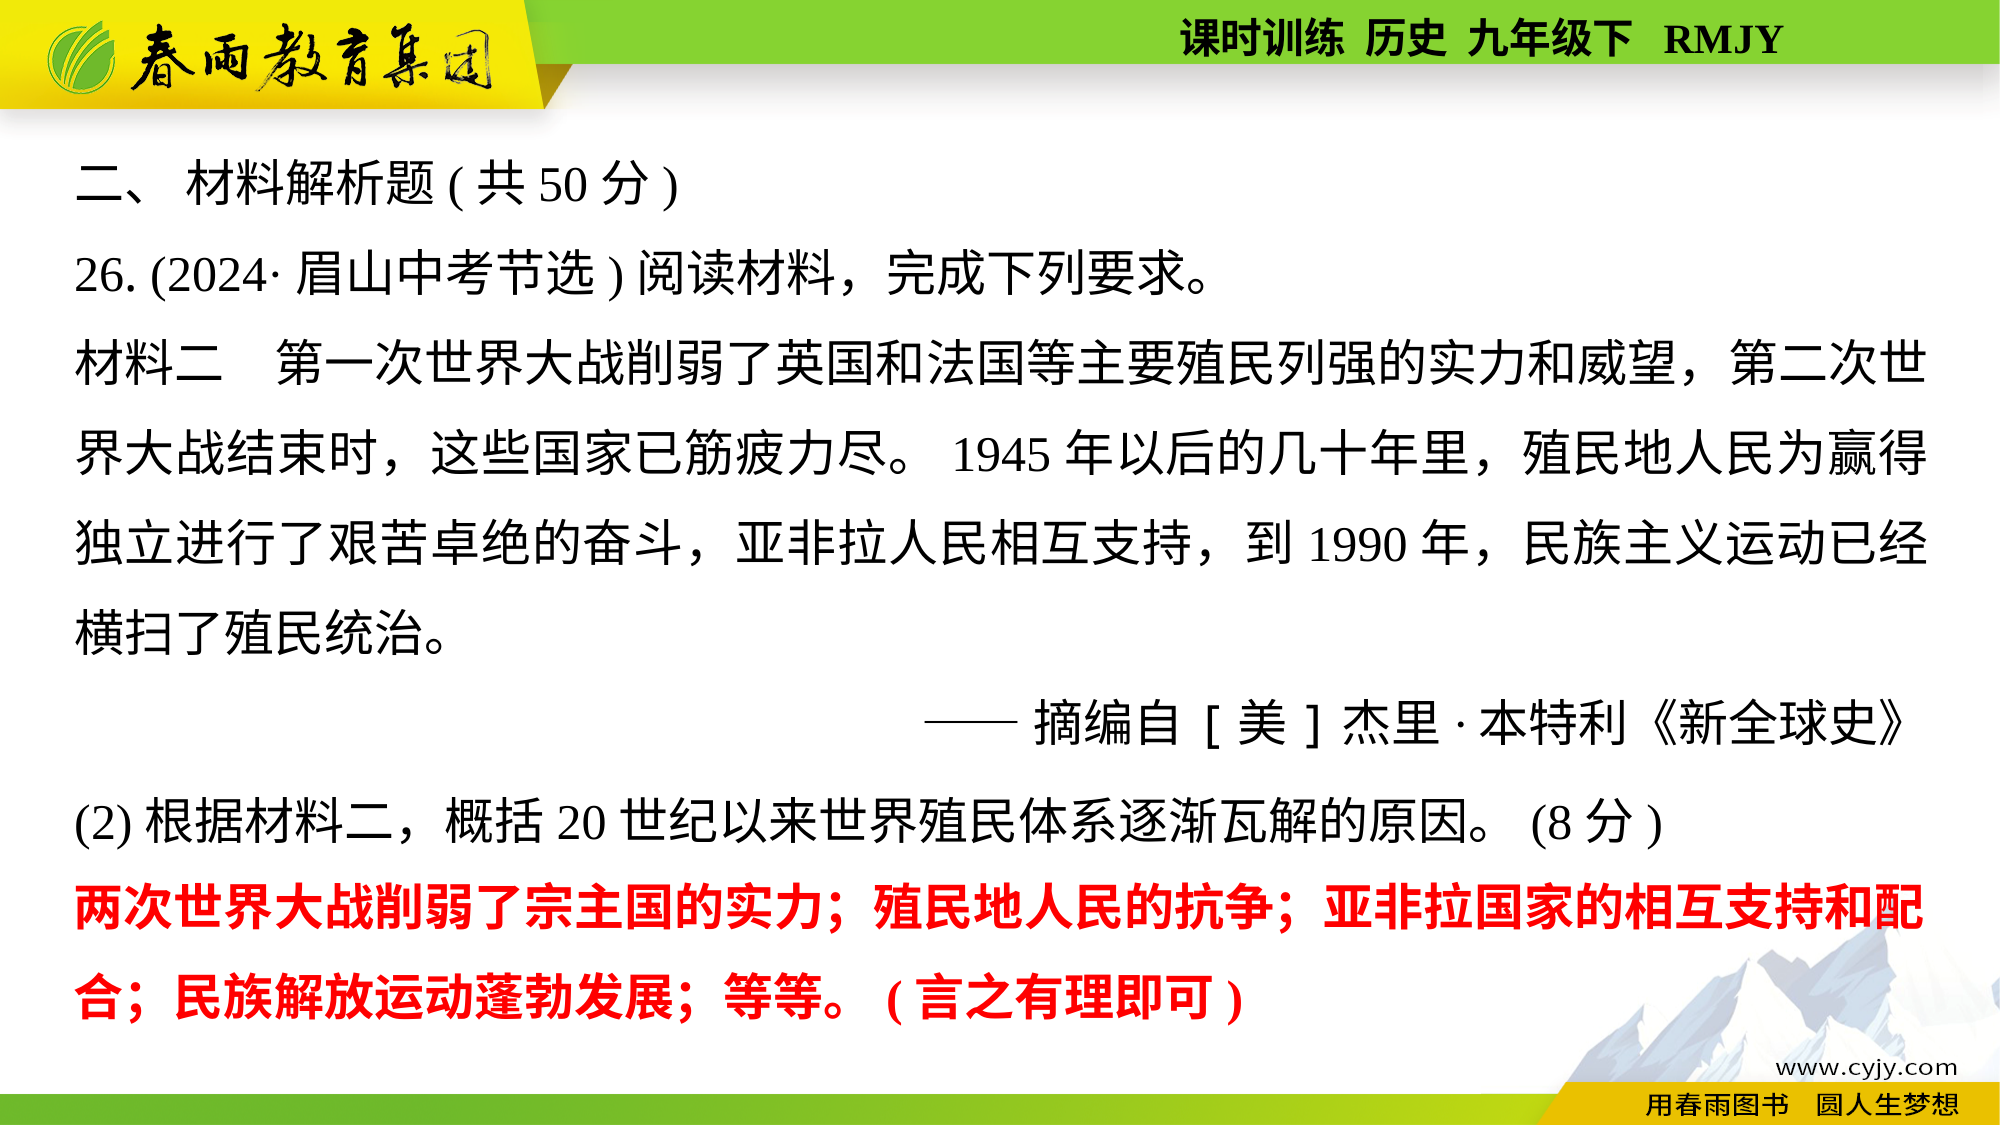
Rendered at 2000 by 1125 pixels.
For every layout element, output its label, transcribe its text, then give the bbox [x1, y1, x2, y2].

list 二、 材料解析题(共50分) 26. (2024·眉山中考节选)阅读材料，完成下列要求。 材料二 第一次世界大战削弱了英国和法国等主要殖民列强的实力和威望，第二次世界大战结束时，这些国家已筋疲力尽。1945年以后的几十年里，殖民地人民为赢得独立进行了艰苦卓绝的奋斗，亚非拉人民相互支持，到1990年，民族主义运动已经横扫了殖民统治。 ——摘编自[美]杰里·本特利《新全球史》 [59, 113, 1944, 752]
picture [0, 0, 2000, 1125]
text_box 两次世界大战削弱了宗主国的实力；殖民地人民的抗争；亚非拉国家的相互支持和配合；民族解放运动蓬勃发展；等等。(言之有理即可) [59, 838, 1957, 1033]
text_box (2)根据材料二，概括20世纪以来世界殖民体系逐渐瓦解的原因。(8分) [59, 752, 1944, 838]
